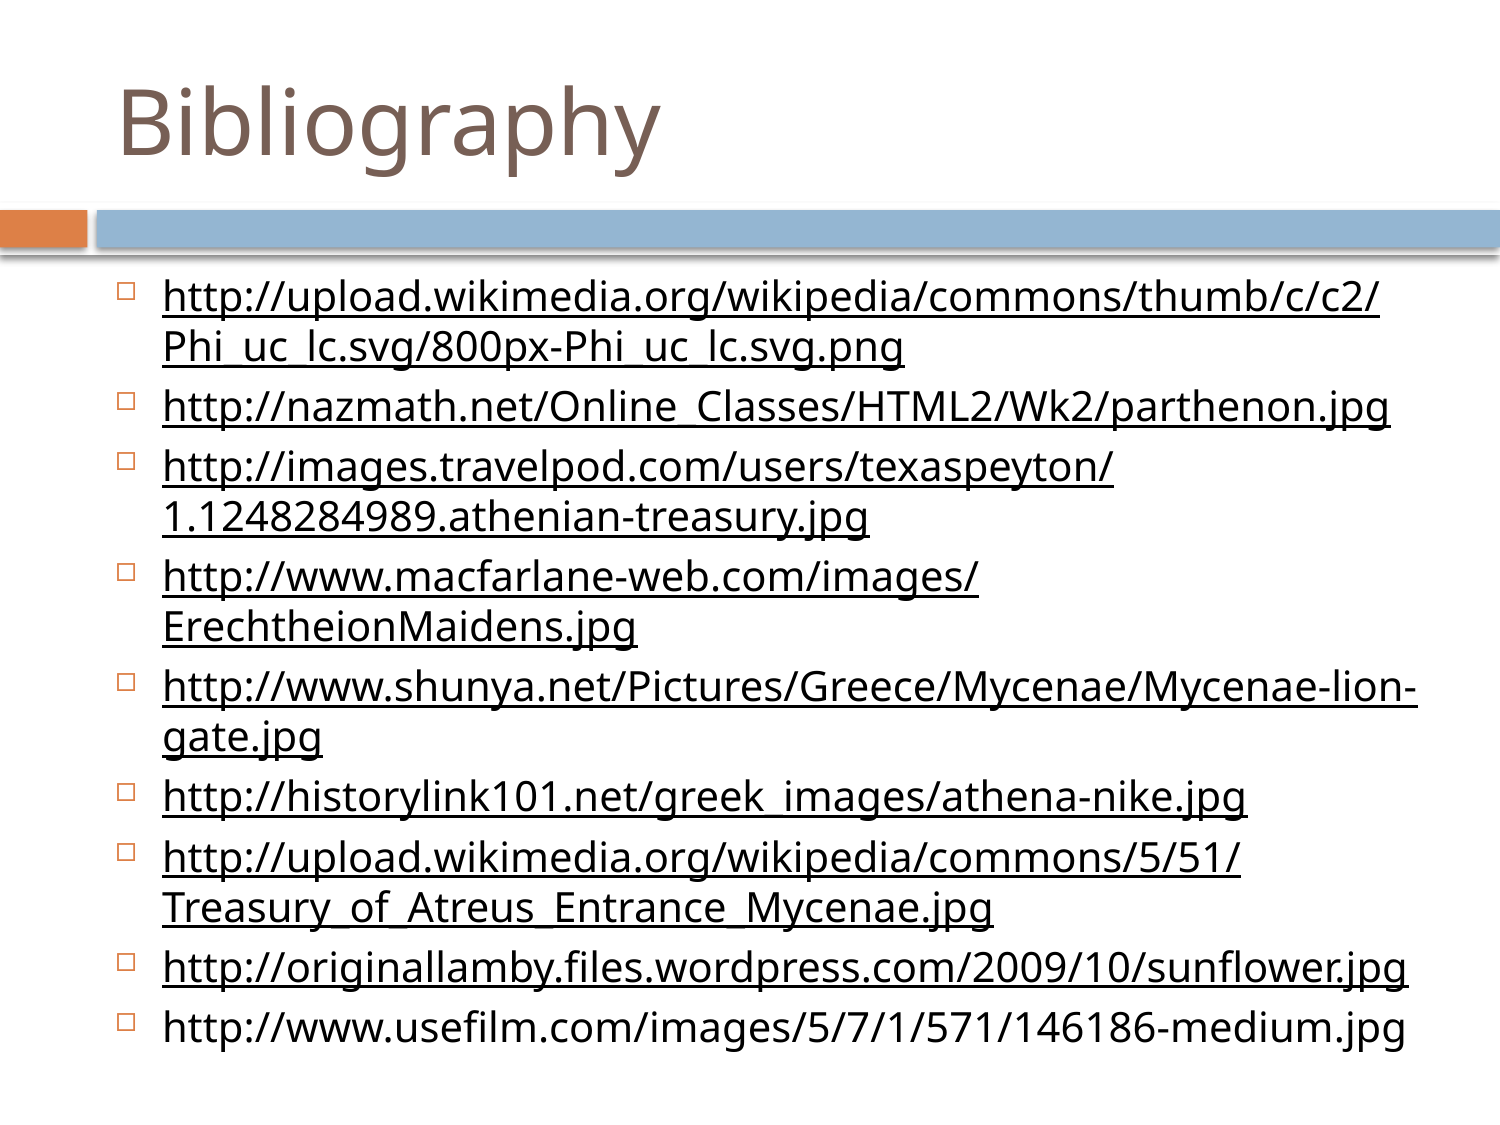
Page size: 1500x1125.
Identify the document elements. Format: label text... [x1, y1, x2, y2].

title Bibliography [100, 37, 1438, 200]
list http://upload.wikimedia.org/wikipedia/commons/thumb/c/c2/Phi_uc_lc.svg/800px-Phi_uc_lc.svg.png http://nazmath.net/Online_Classes/HTML2/Wk2/parthenon.jpg http://images.travelpod.com/users/texaspeyton/1.1248284989.athenian-treasury.jpg http://www.macfarlane-web.com/images/ErechtheionMaidens.jpg http://www.shunya.net/Pictures/Greece/Mycenae/Mycenae-lion-gate.jpg http://historylink101.net/greek_images/athena-nike.jpg http://upload.wikimedia.org/wikipedia/commons/5/51/Treasury_of_Atreus_Entrance_Mycenae.jpg http://originallamby.files.wordpress.com/2009/10/sunflower.jpg http://www.usefilm.com/images/5/7/1/571/146186-medium.jpg [100, 262, 1438, 1088]
